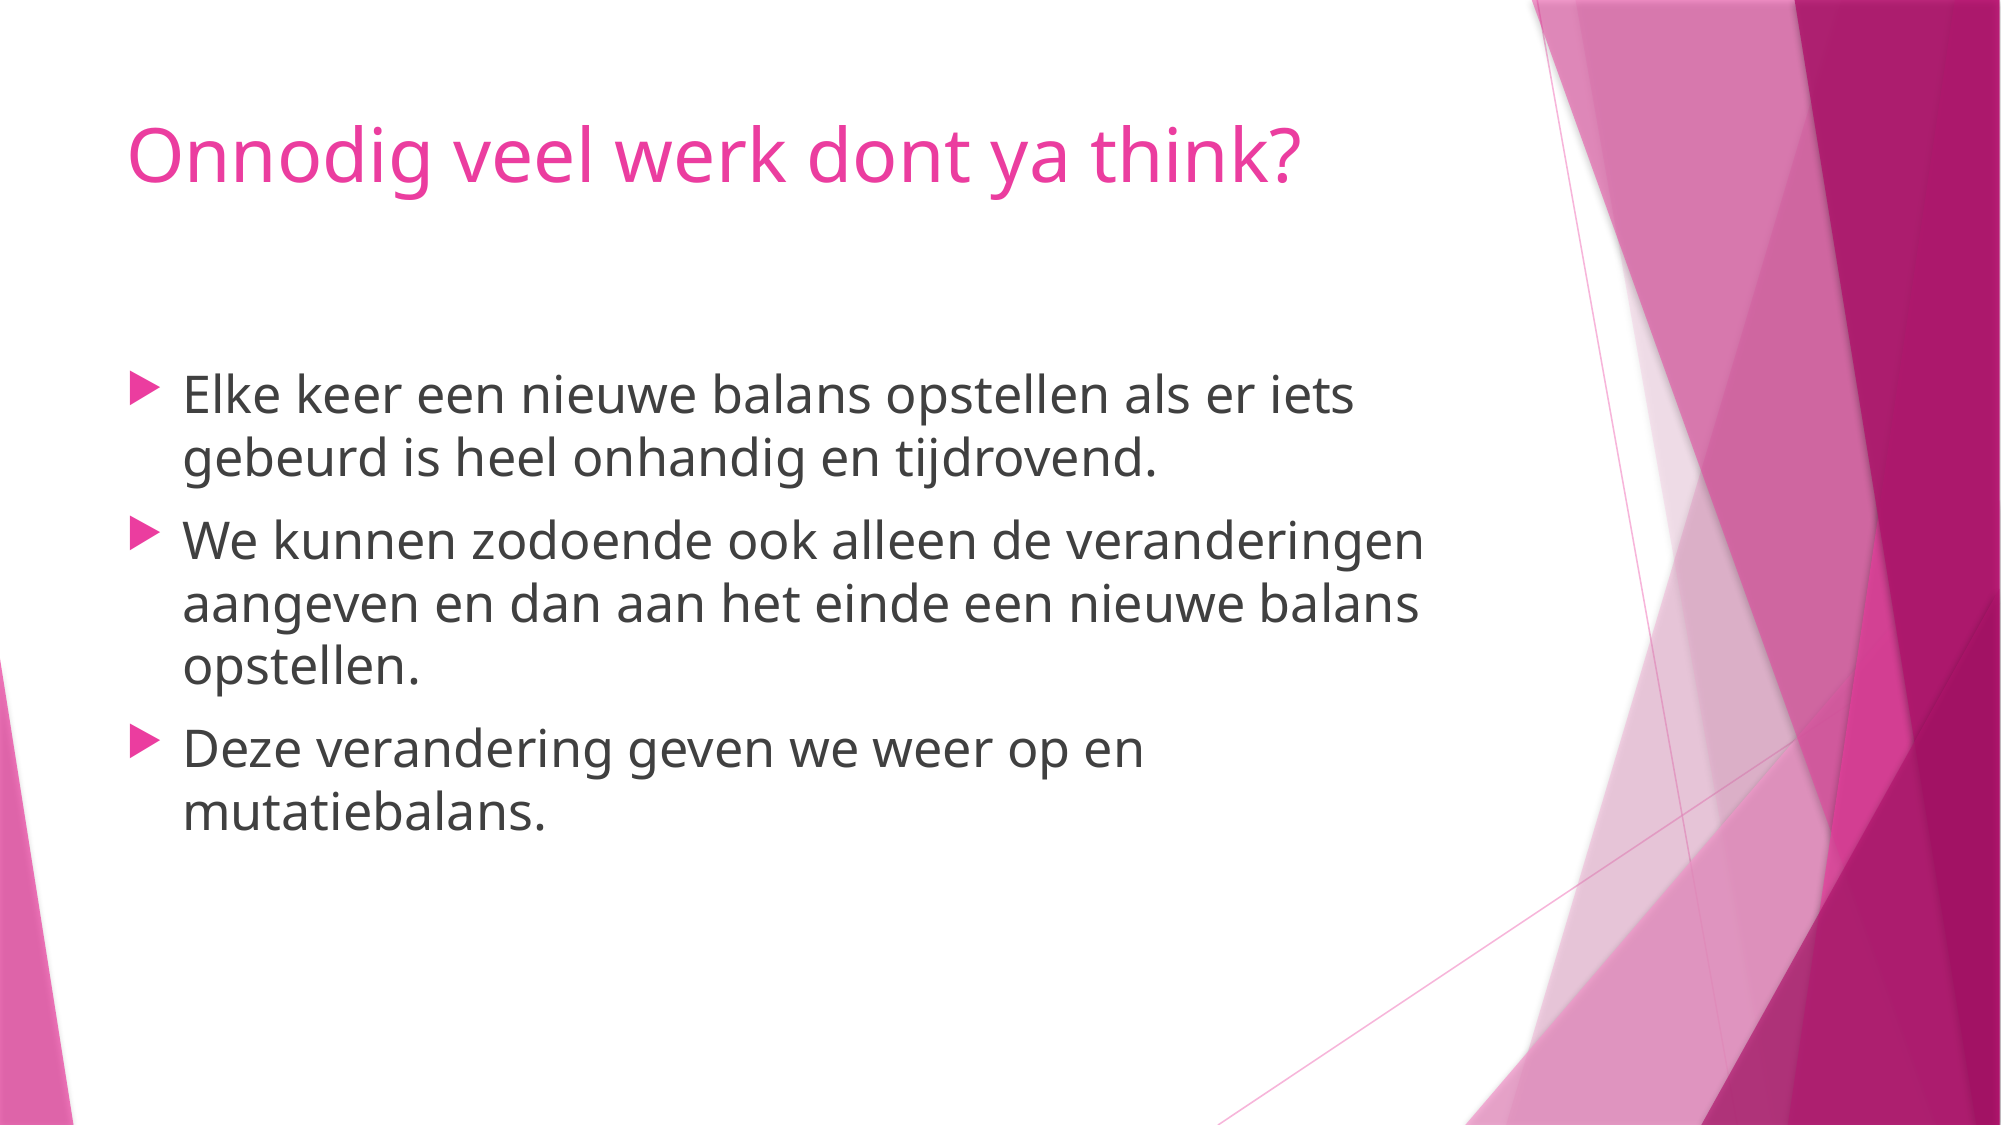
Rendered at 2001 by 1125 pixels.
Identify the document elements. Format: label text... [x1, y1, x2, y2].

title Onnodig veel werk dont ya think? [111, 99, 1522, 317]
list Elke keer een nieuwe balans opstellen als er iets gebeurd is heel onhandig en tijdrovend. We kunnen zodoende ook alleen de veranderingen aangeven en dan aan het einde een nieuwe balans opstellen. Deze verandering geven we weer op en mutatiebalans. [111, 354, 1522, 992]
